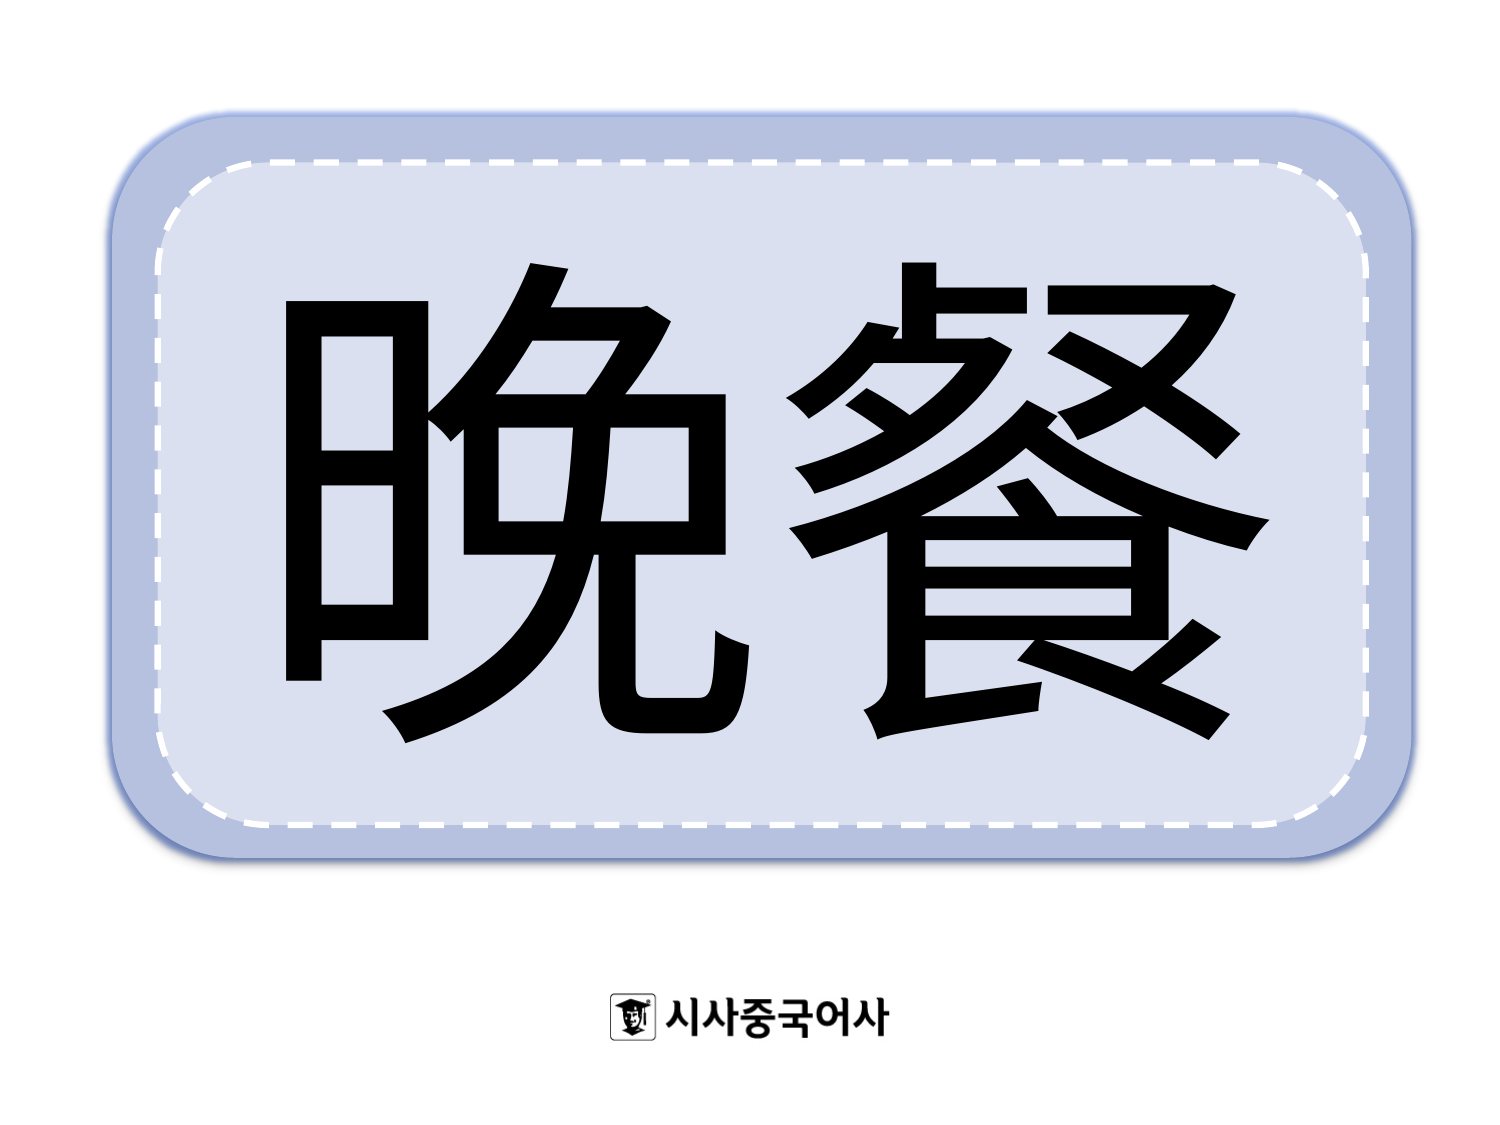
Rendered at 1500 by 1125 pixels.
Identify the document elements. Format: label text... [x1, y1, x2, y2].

text_box 晚餐 [162, 160, 1371, 824]
picture [602, 987, 898, 1047]
